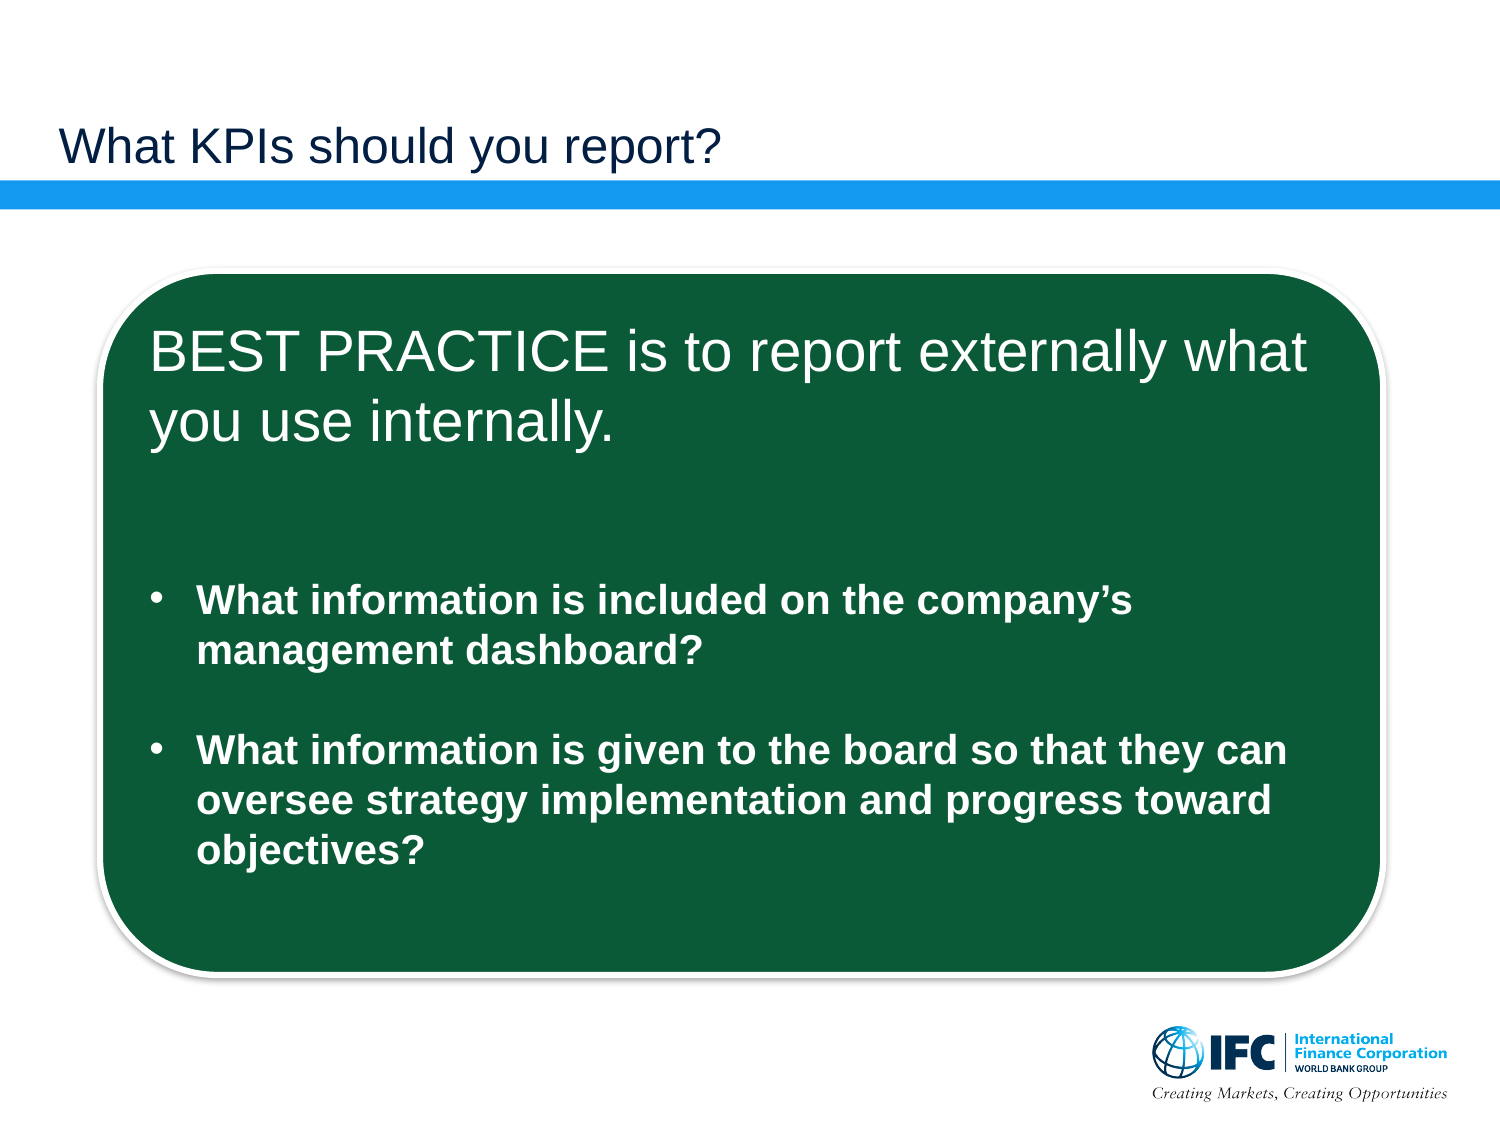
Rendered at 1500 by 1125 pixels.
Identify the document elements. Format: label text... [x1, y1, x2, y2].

picture [1168, 1036, 1176, 1042]
picture [1152, 1026, 1447, 1102]
text_box BEST PRACTICE is to report externally what you use internally. What information is included on the company’s management dashboard? What information is given to the board so that they can oversee strategy implementation and progress toward objectives? [96, 267, 1387, 979]
title What KPIs should you report? [58, 49, 1447, 174]
